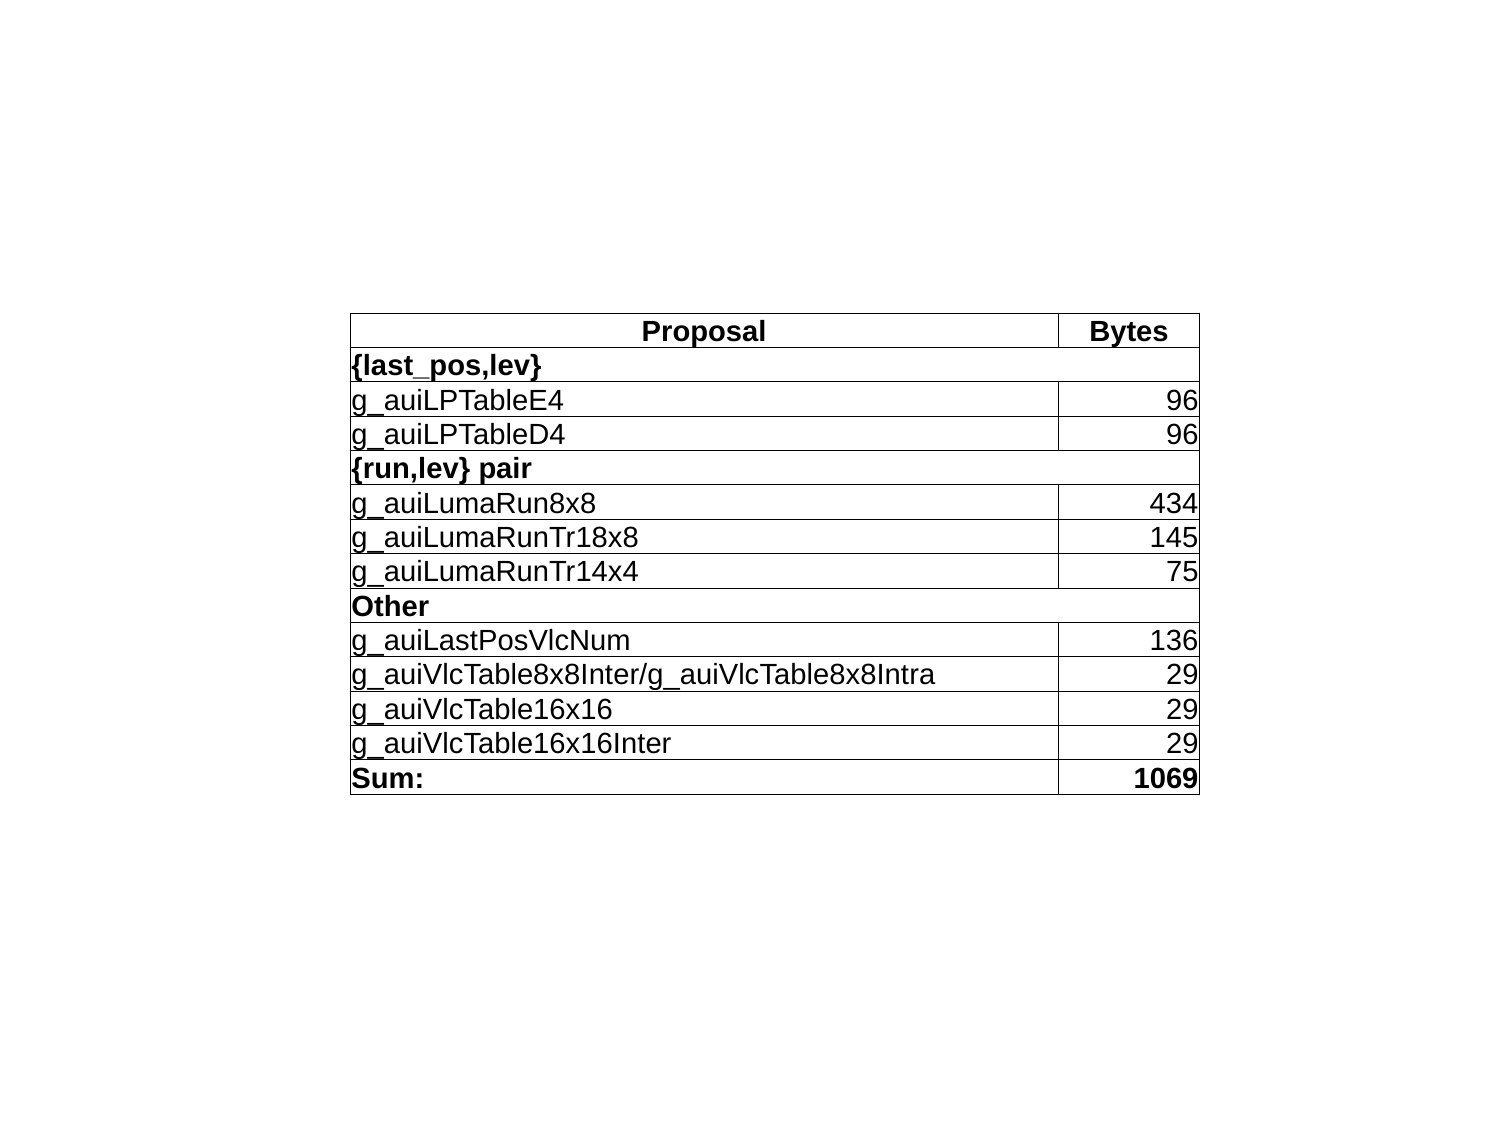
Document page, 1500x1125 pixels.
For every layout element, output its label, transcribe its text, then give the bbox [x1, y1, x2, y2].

table_cell 96 [1059, 382, 1199, 416]
table_cell g_auiLumaRunTr14x4 [351, 554, 1058, 588]
table_cell g_auiLPTableE4 [351, 382, 1058, 416]
table_cell {run,lev} pair [351, 451, 1199, 484]
table_cell Other [351, 589, 1199, 622]
table_cell 434 [1059, 485, 1199, 519]
table_cell g_auiLumaRun8x8 [351, 485, 1058, 519]
table_cell 29 [1059, 657, 1199, 691]
table_cell 29 [1059, 726, 1199, 759]
table_header Bytes [1059, 314, 1199, 347]
table_cell 136 [1059, 623, 1199, 656]
table_cell 1069 [1059, 760, 1199, 794]
table_cell g_auiLumaRunTr18x8 [351, 520, 1058, 553]
table_cell g_auiLastPosVlcNum [351, 623, 1058, 656]
table_cell 75 [1059, 554, 1199, 588]
table_cell 96 [1059, 417, 1199, 450]
table_cell g_auiVlcTable16x16 [351, 692, 1058, 725]
table_header Proposal [351, 314, 1058, 347]
table_cell g_auiVlcTable8x8Inter/g_auiVlcTable8x8Intra [351, 657, 1058, 691]
table_cell g_auiVlcTable16x16Inter [351, 726, 1058, 759]
table_cell 29 [1059, 692, 1199, 725]
table_cell 145 [1059, 520, 1199, 553]
table_cell {last_pos,lev} [351, 348, 1199, 381]
table_cell g_auiLPTableD4 [351, 417, 1058, 450]
table_cell Sum: [351, 760, 1058, 794]
